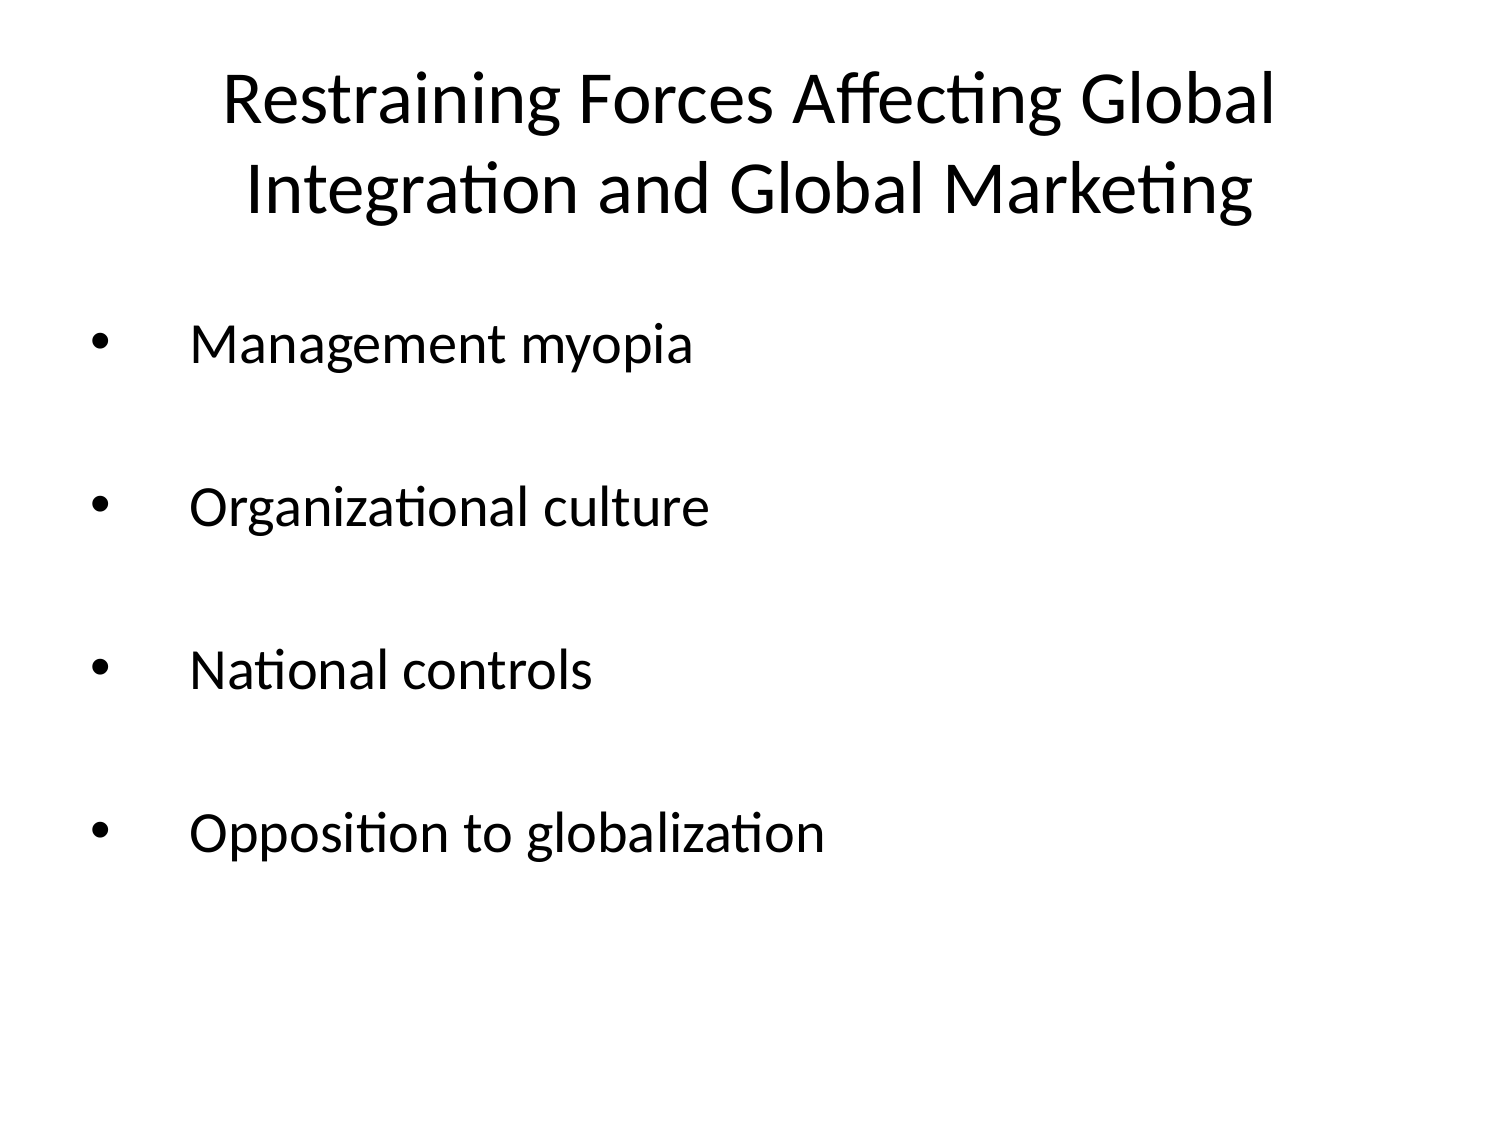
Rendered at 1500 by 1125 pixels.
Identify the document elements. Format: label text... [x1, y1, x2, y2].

title Restraining Forces Affecting Global Integration and Global Marketing [74, 44, 1426, 233]
list Management myopia Organizational culture National controls Opposition to globalization [74, 297, 903, 940]
